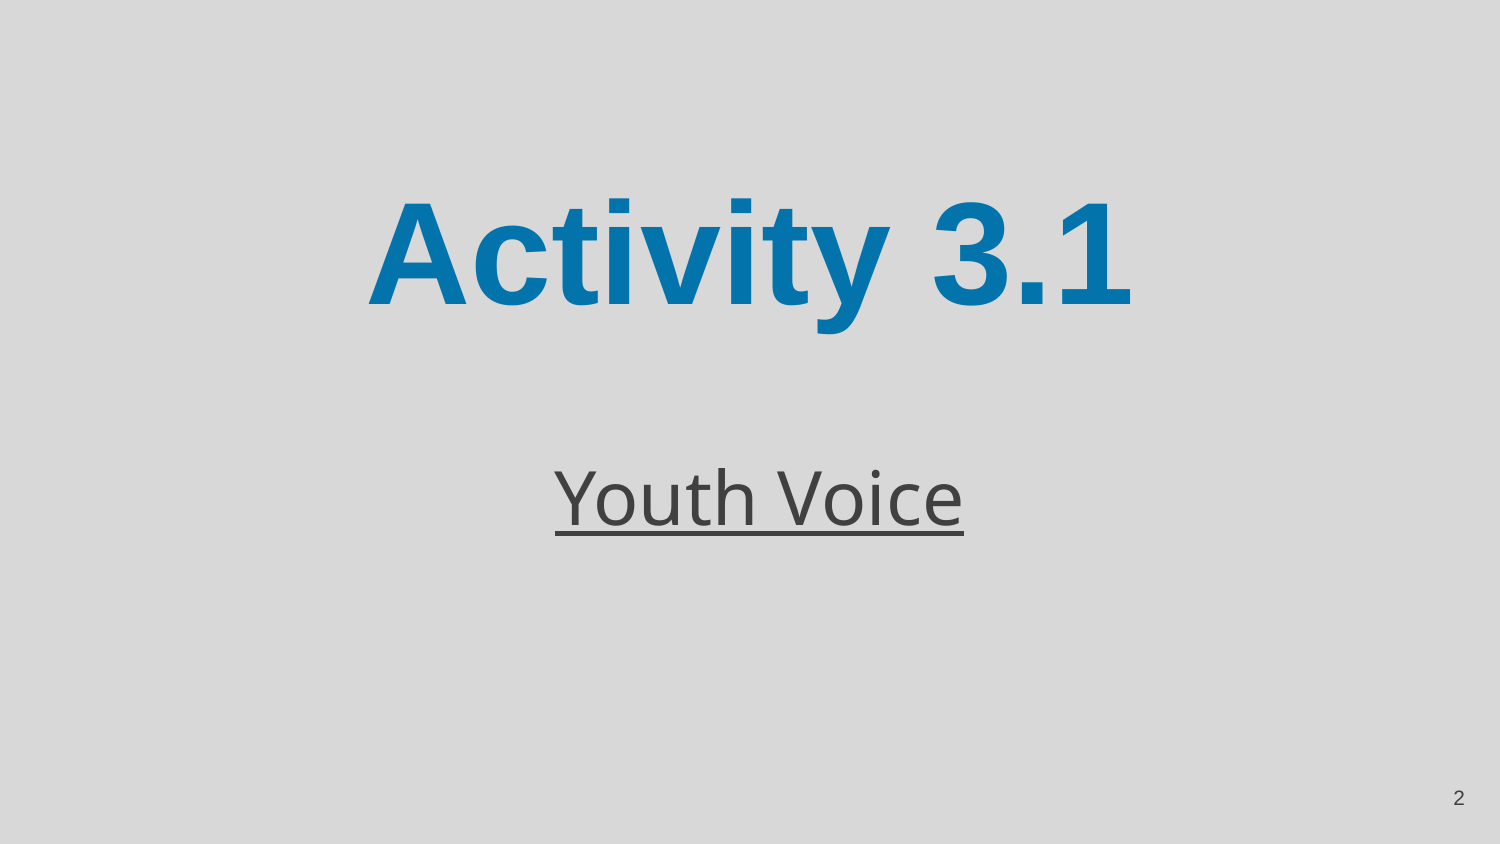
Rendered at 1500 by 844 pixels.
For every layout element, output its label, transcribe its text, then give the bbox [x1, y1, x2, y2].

title Activity 3.1 [51, 143, 1449, 347]
list Youth Voice [51, 421, 1449, 750]
slide_number ‹#› [1389, 764, 1480, 830]
